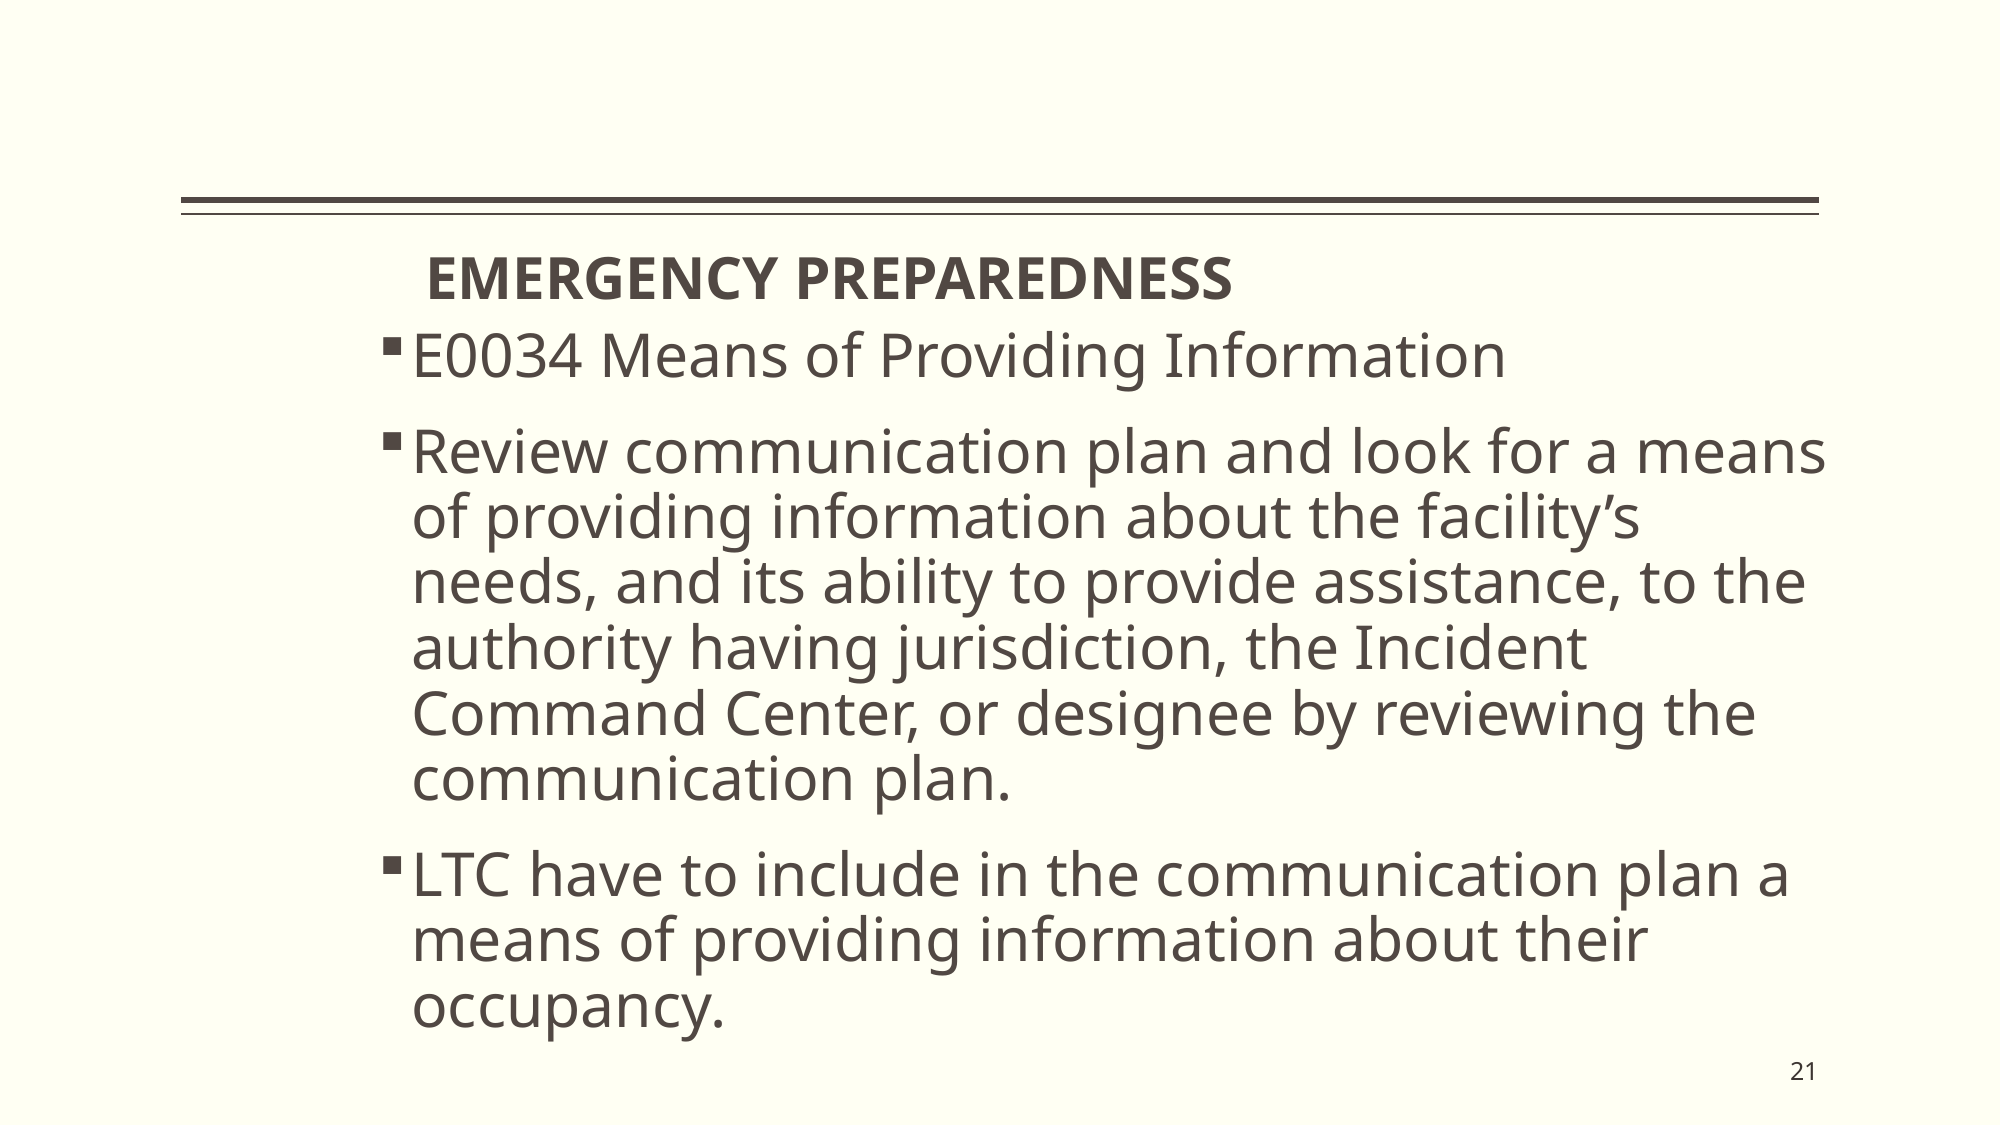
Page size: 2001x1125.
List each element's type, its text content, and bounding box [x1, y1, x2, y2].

title EMERGENCY PREPAREDNESS [425, 109, 1888, 320]
slide_number 21 [1518, 1042, 1819, 1103]
list E0034 Means of Providing Information Review communication plan and look for a means of providing information about the facility’s needs, and its ability to provide assistance, to the authority having jurisdiction, the Incident Command Center, or designee by reviewing the communication plan. LTC have to include in the communication plan a means of providing information about their occupancy. [378, 246, 1841, 1052]
